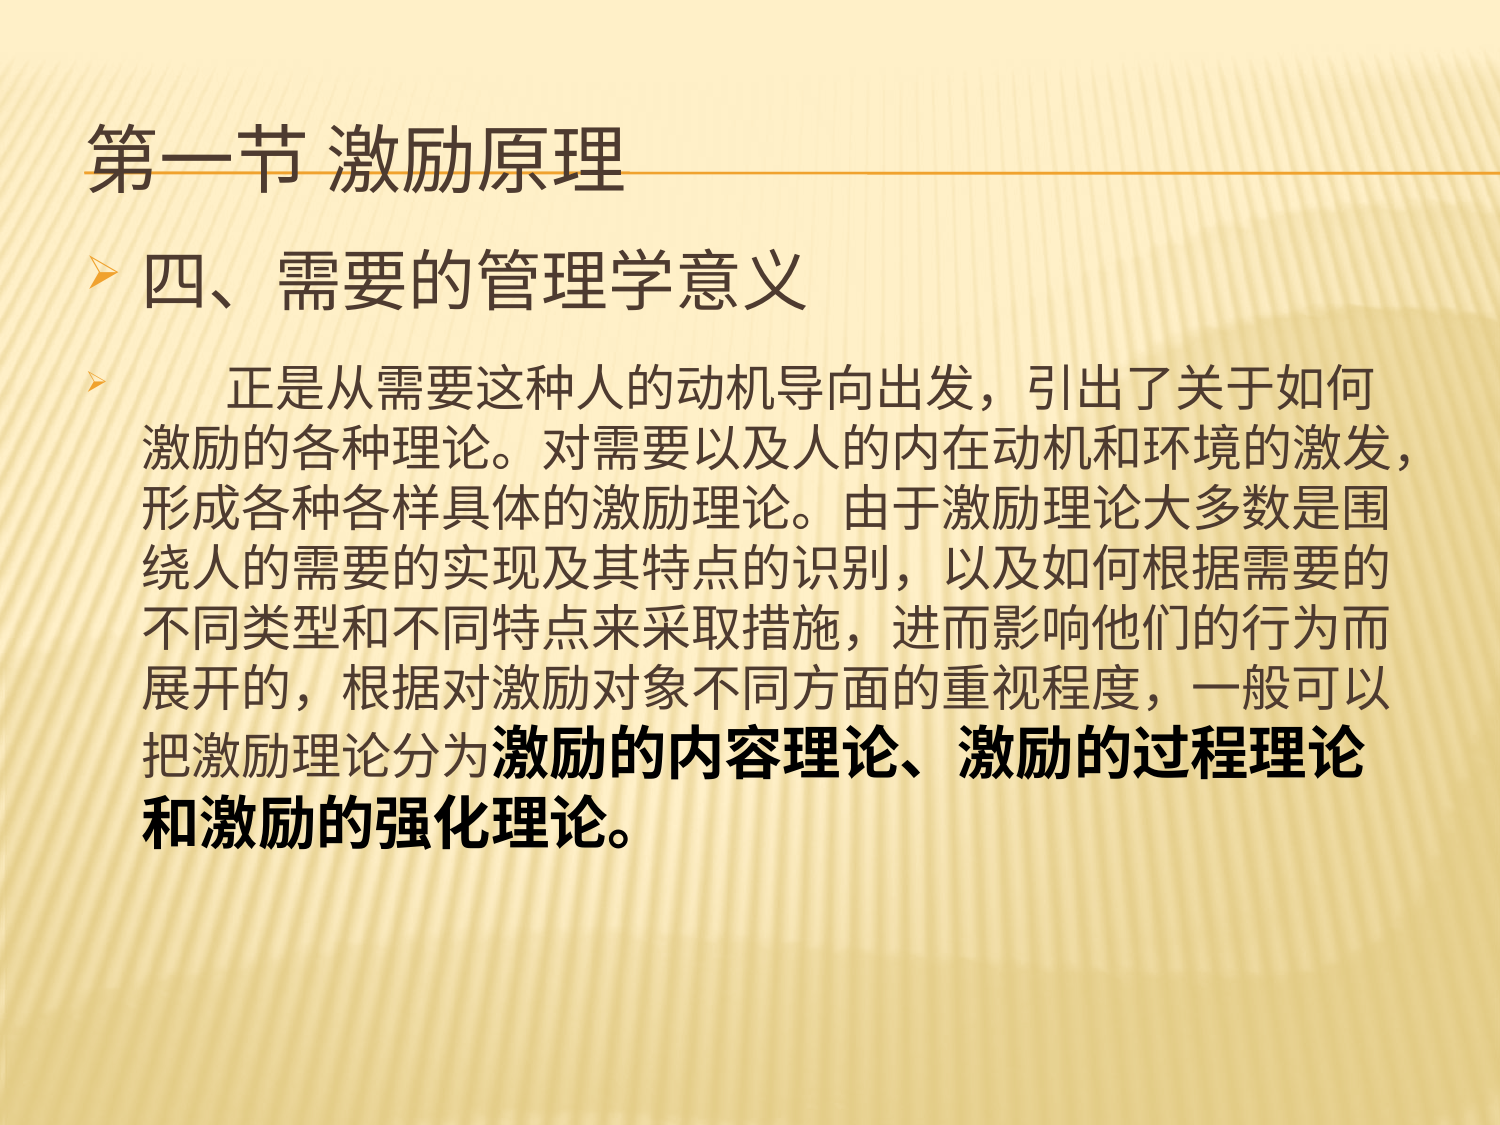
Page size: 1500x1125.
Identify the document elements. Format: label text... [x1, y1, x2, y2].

title 第一节 激励原理 [70, 35, 1425, 213]
list 四、需要的管理学意义 正是从需要这种人的动机导向出发，引出了关于如何激励的各种理论。对需要以及人的内在动机和环境的激发，形成各种各样具体的激励理论。由于激励理论大多数是围绕人的需要的实现及其特点的识别，以及如何根据需要的不同类型和不同特点来采取措施，进而影响他们的行为而展开的，根据对激励对象不同方面的重视程度，一般可以把激励理论分为激励的内容理论、激励的过程理论和激励的强化理论。 [70, 230, 1421, 874]
